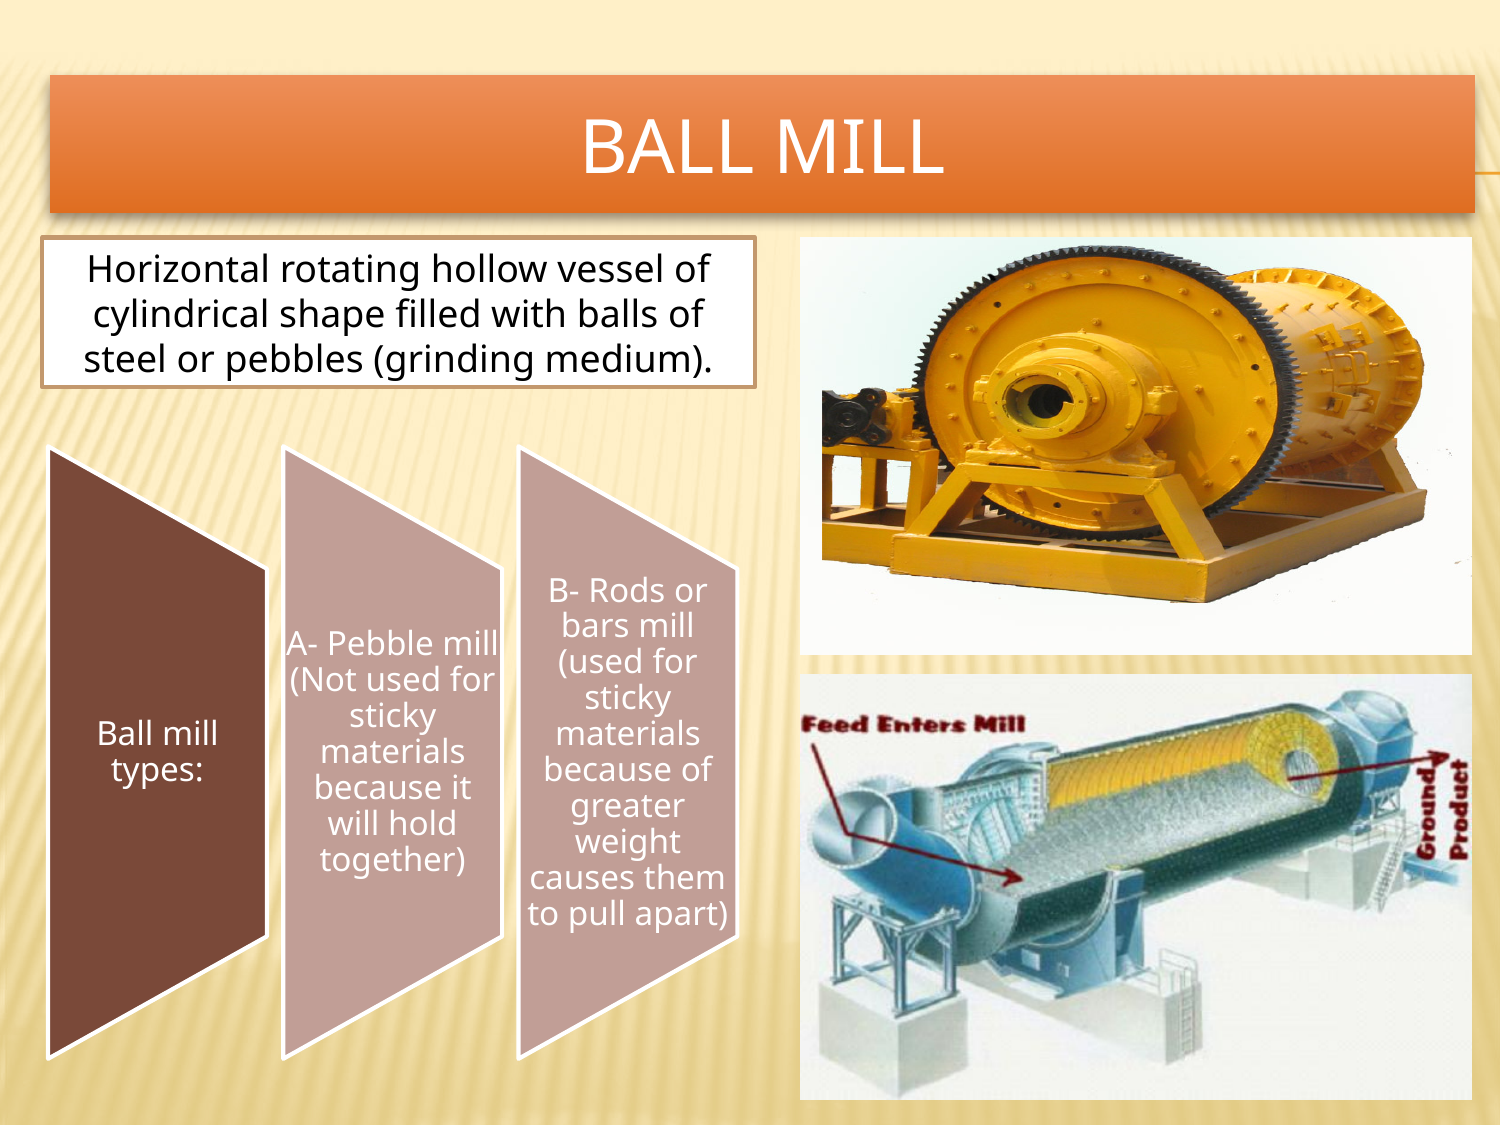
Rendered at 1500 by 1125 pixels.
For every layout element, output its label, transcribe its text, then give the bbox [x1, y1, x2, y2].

picture [799, 237, 1473, 656]
text_box Horizontal rotating hollow vessel of cylindrical shape filled with balls of steel or pebbles (grinding medium). [40, 235, 757, 389]
picture [799, 674, 1473, 1101]
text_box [47, 445, 738, 1060]
title Ball Mill [50, 75, 1475, 213]
